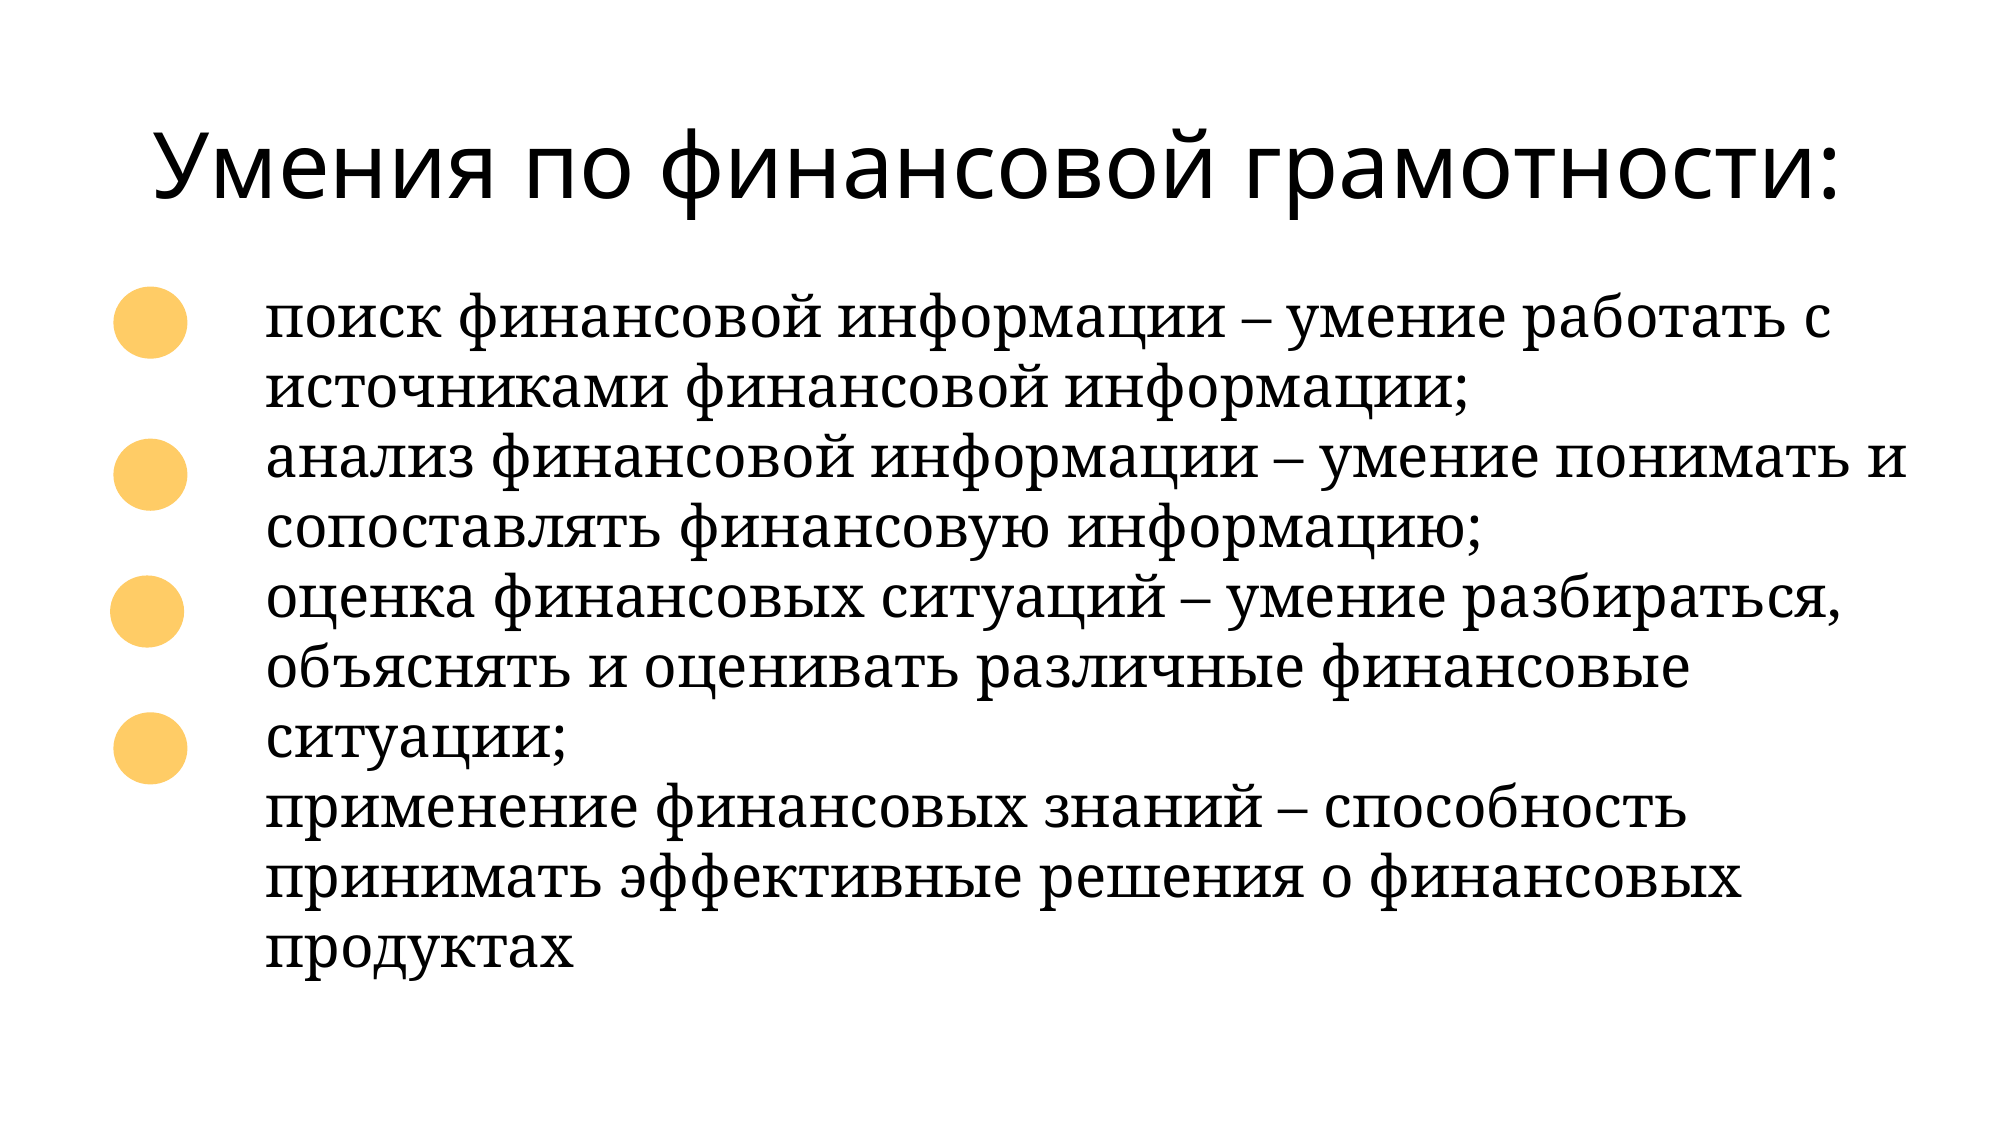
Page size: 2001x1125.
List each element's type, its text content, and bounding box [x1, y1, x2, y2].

title Умения по финансовой грамотности: [137, 59, 1931, 278]
text_box поиск финансовой информации – умение работать с источниками финансовой информации; анализ финансовой информации – умение понимать и сопоставлять финансовую информацию; оценка финансовых ситуаций – умение разбираться, объяснять и оценивать различные финансовые ситуации; применение финансовых знаний – способность принимать эффективные решения о финансовых продуктах [250, 272, 1931, 987]
text_box [109, 574, 186, 649]
text_box [112, 711, 189, 786]
text_box [112, 285, 189, 360]
text_box [112, 437, 189, 512]
